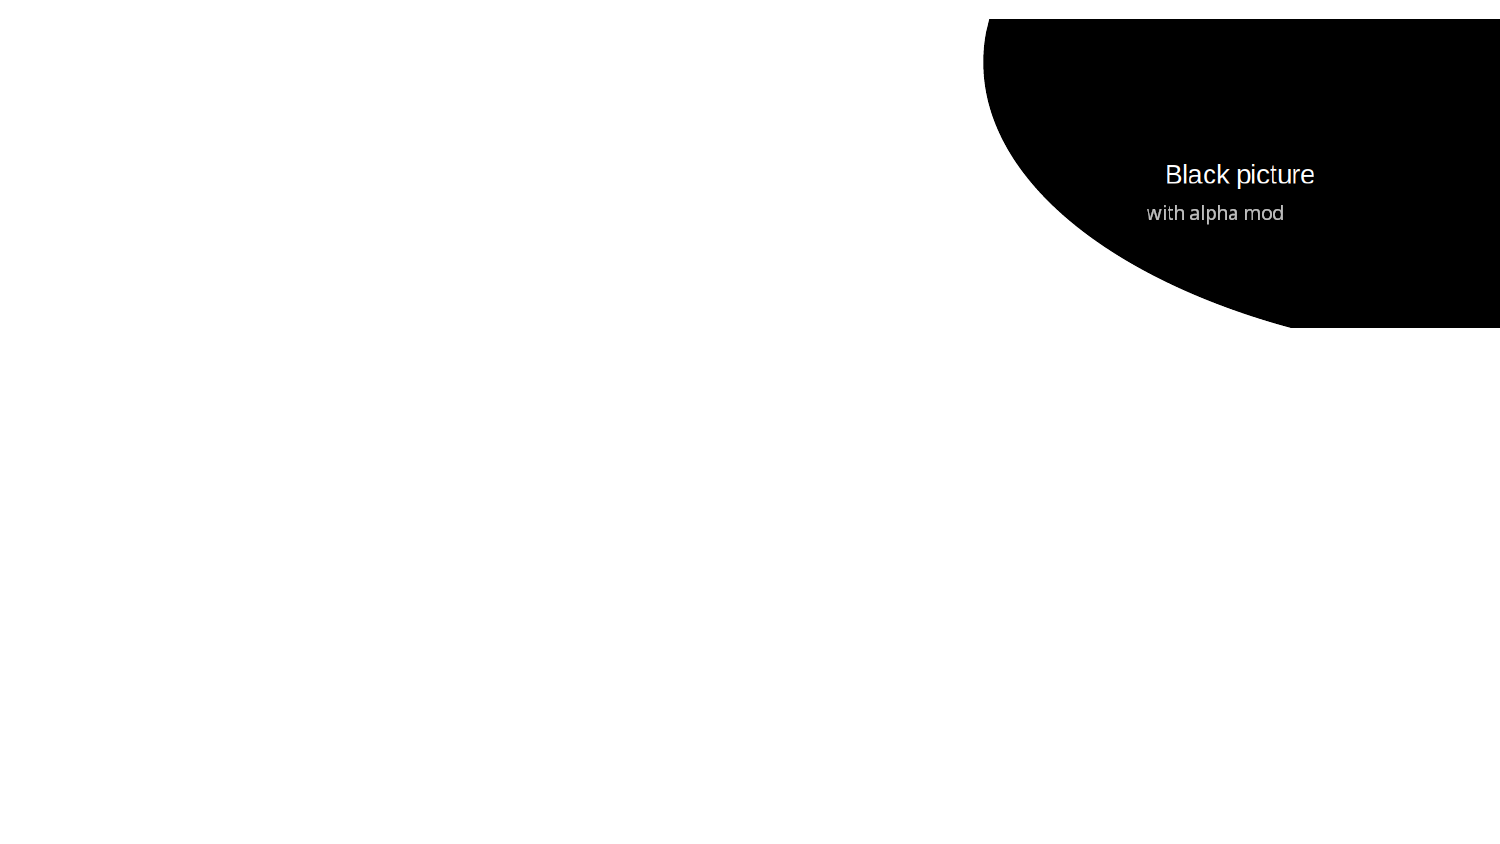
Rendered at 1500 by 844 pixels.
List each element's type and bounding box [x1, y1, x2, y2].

picture [983, 18, 1500, 328]
